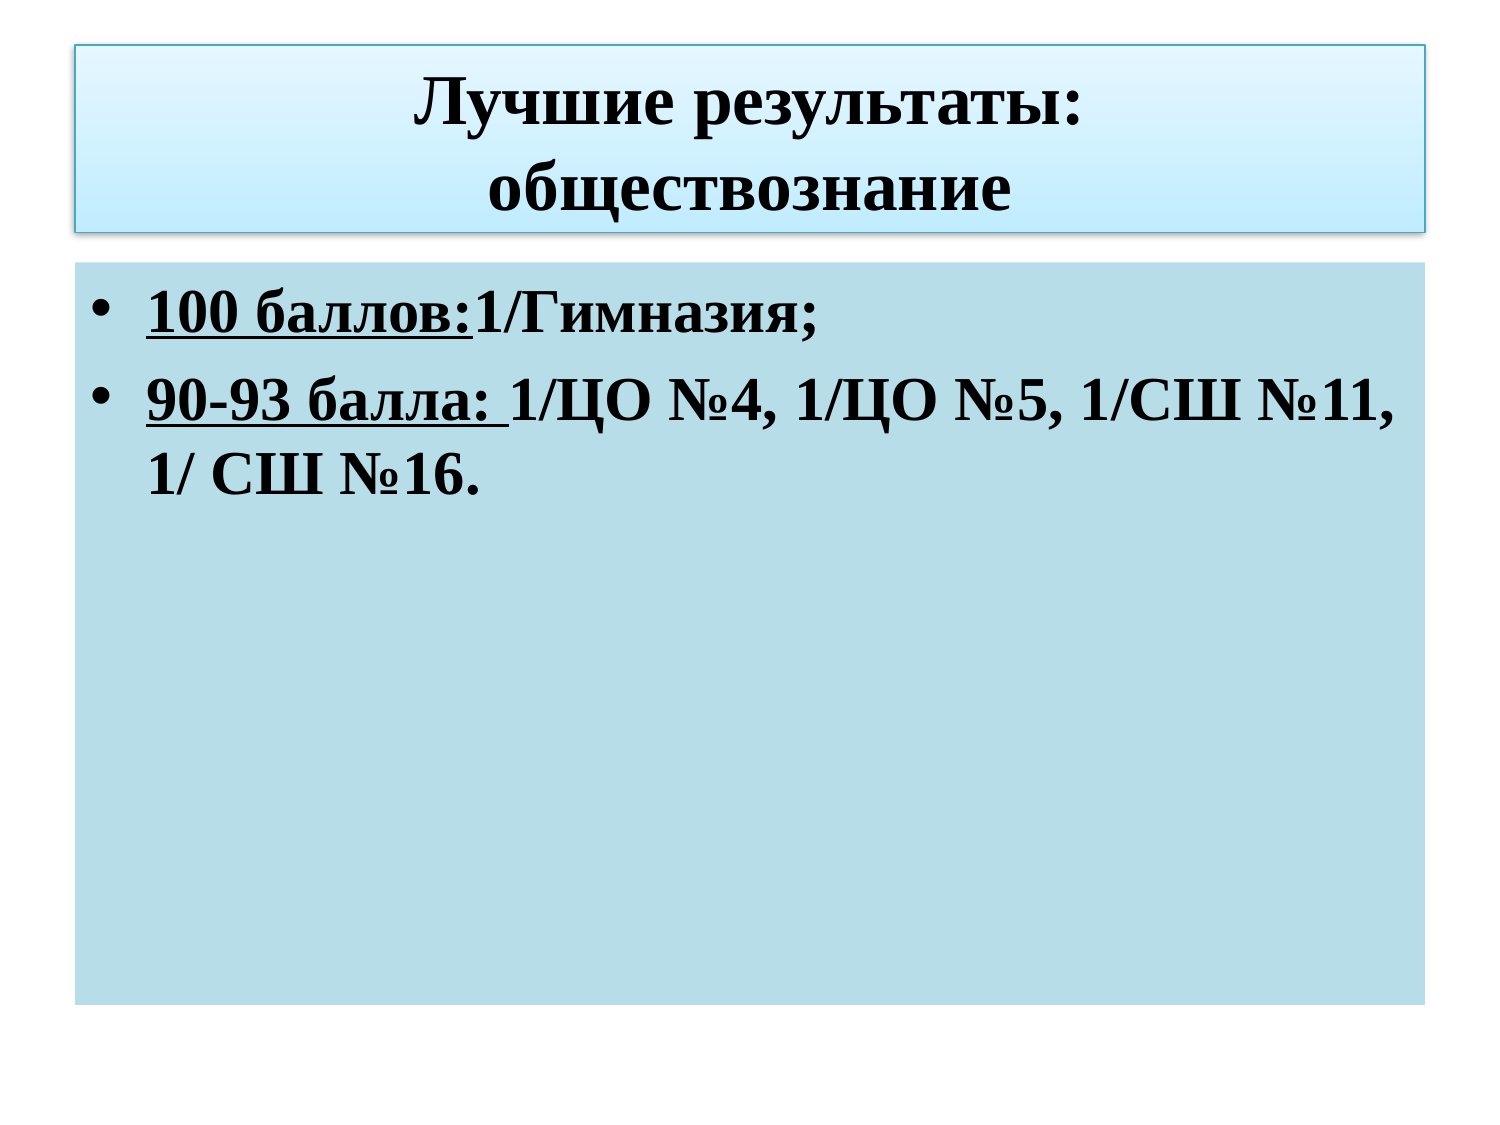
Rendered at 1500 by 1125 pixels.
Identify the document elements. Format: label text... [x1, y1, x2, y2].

title Лучшие результаты: обществознание [74, 44, 1426, 233]
list 100 баллов:1/Гимназия; 90-93 балла: 1/ЦО №4, 1/ЦО №5, 1/СШ №11, 1/ СШ №16. [75, 262, 1425, 1005]
